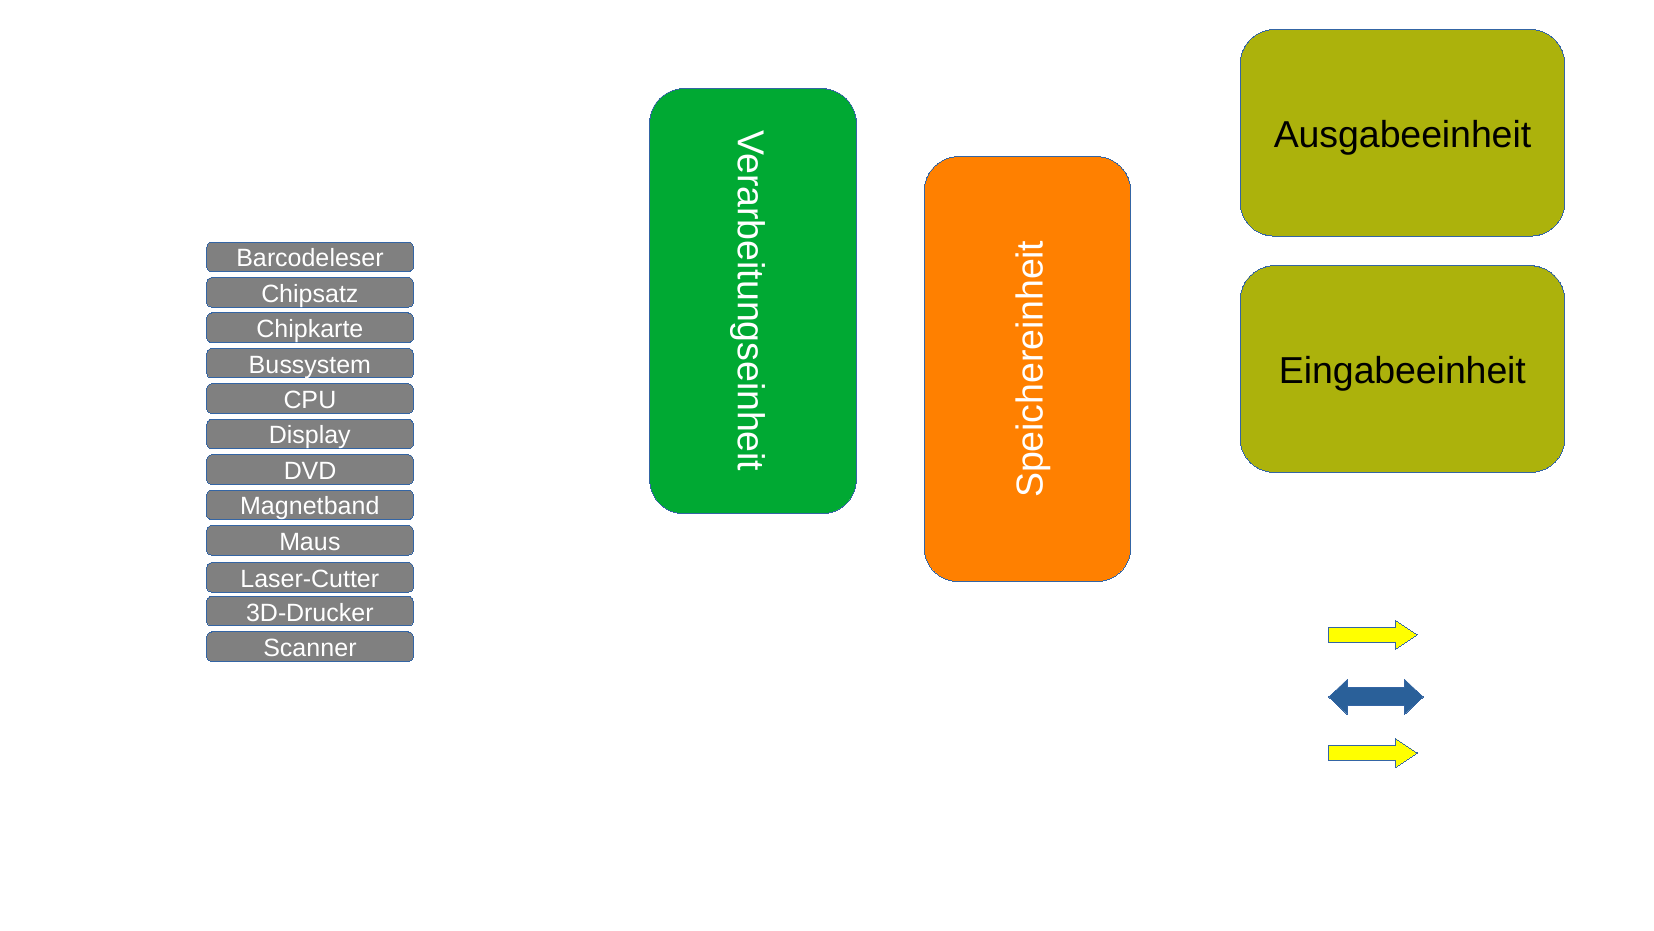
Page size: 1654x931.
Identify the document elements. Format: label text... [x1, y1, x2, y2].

text_box Laser-Cutter [206, 562, 414, 593]
text_box Chipkarte [206, 312, 414, 343]
text_box Chipsatz [206, 277, 414, 308]
text_box Barcodeleser [206, 242, 414, 272]
text_box CPU [206, 383, 414, 414]
text_box Scanner [206, 631, 414, 662]
text_box [1328, 679, 1424, 715]
text_box Maus [206, 525, 414, 556]
text_box [1328, 620, 1418, 650]
text_box Verarbeitungseinheit [649, 88, 857, 514]
text_box Magnetband [206, 490, 414, 520]
text_box Eingabeeinheit [1240, 265, 1565, 473]
text_box Ausgabeeinheit [1240, 29, 1565, 237]
text_box Bussystem [206, 348, 414, 378]
text_box [1328, 738, 1418, 768]
text_box Display [206, 419, 414, 449]
text_box 3D-Drucker [206, 596, 414, 626]
text_box DVD [206, 454, 414, 485]
text_box Speichereinheit [924, 156, 1131, 582]
